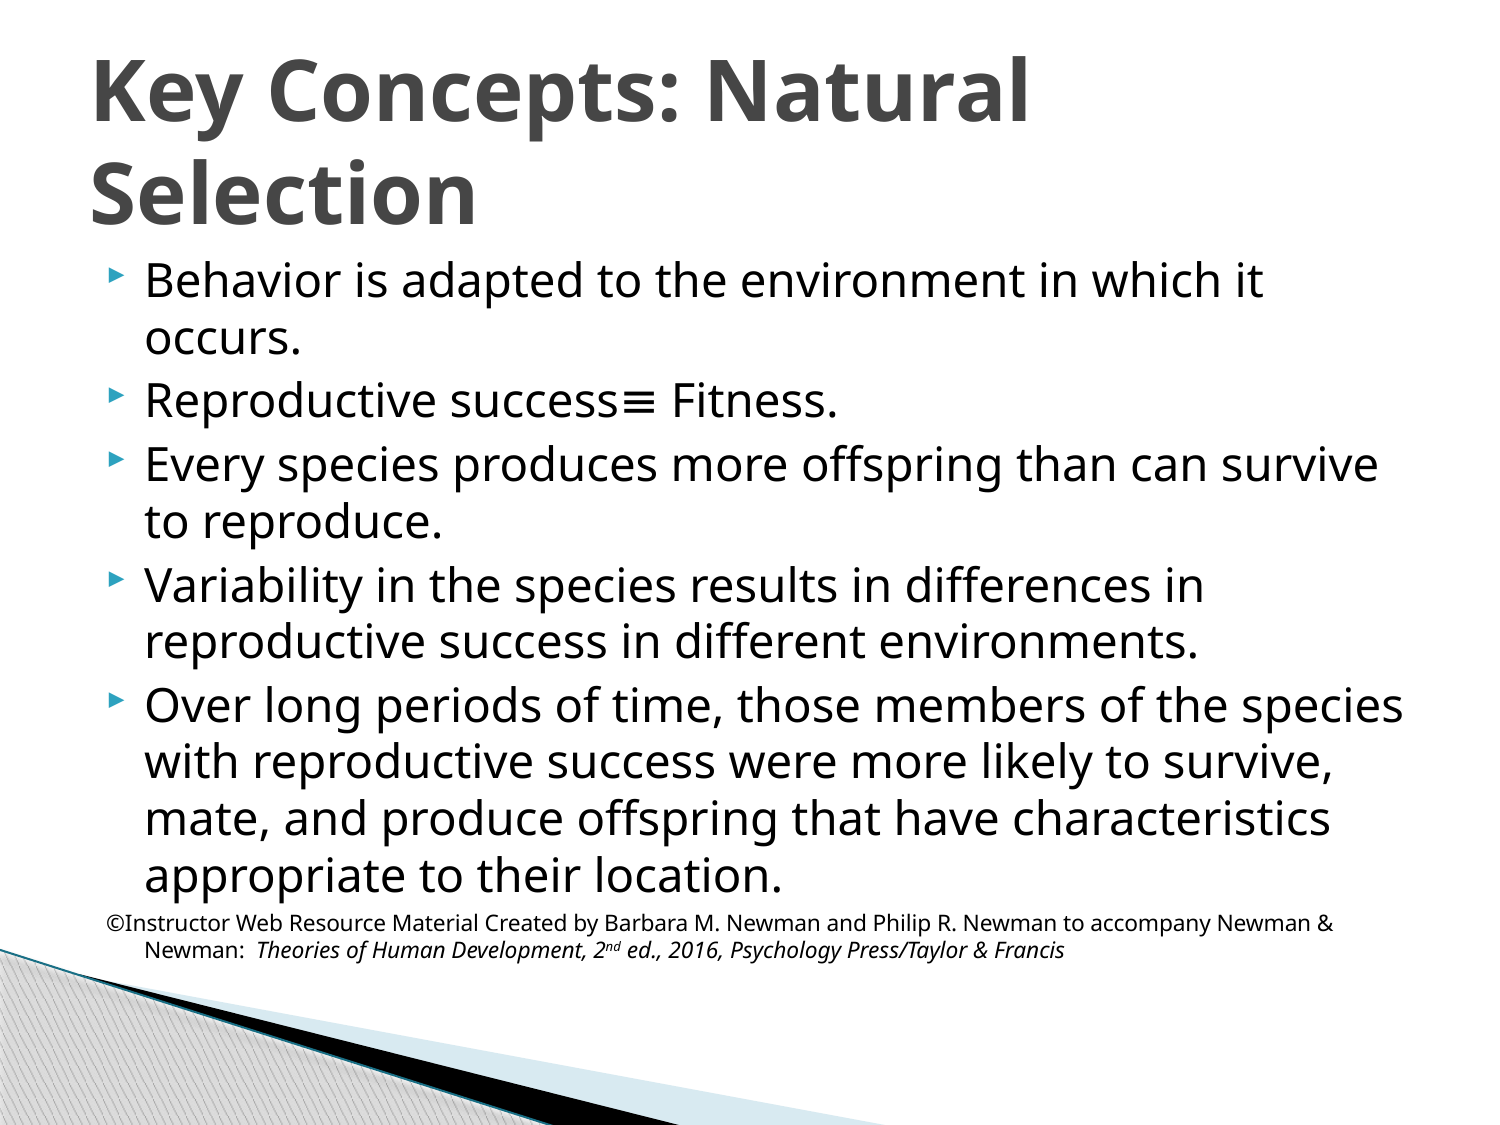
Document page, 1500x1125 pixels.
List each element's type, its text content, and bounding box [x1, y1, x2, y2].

title Key Concepts: Natural Selection [75, 45, 1425, 233]
list Behavior is adapted to the environment in which it occurs. Reproductive success≡ Fitness. Every species produces more offspring than can survive to reproduce. Variability in the species results in differences in reproductive success in different environments. Over long periods of time, those members of the species with reproductive success were more likely to survive, mate, and produce offspring that have characteristics appropriate to their location. ©Instructor Web Resource Material Created by Barbara M. Newman and Philip R. Newman to accompany Newman & Newman: Theories of Human Development, 2nd ed., 2016, Psychology Press/Taylor & Francis [75, 243, 1425, 986]
